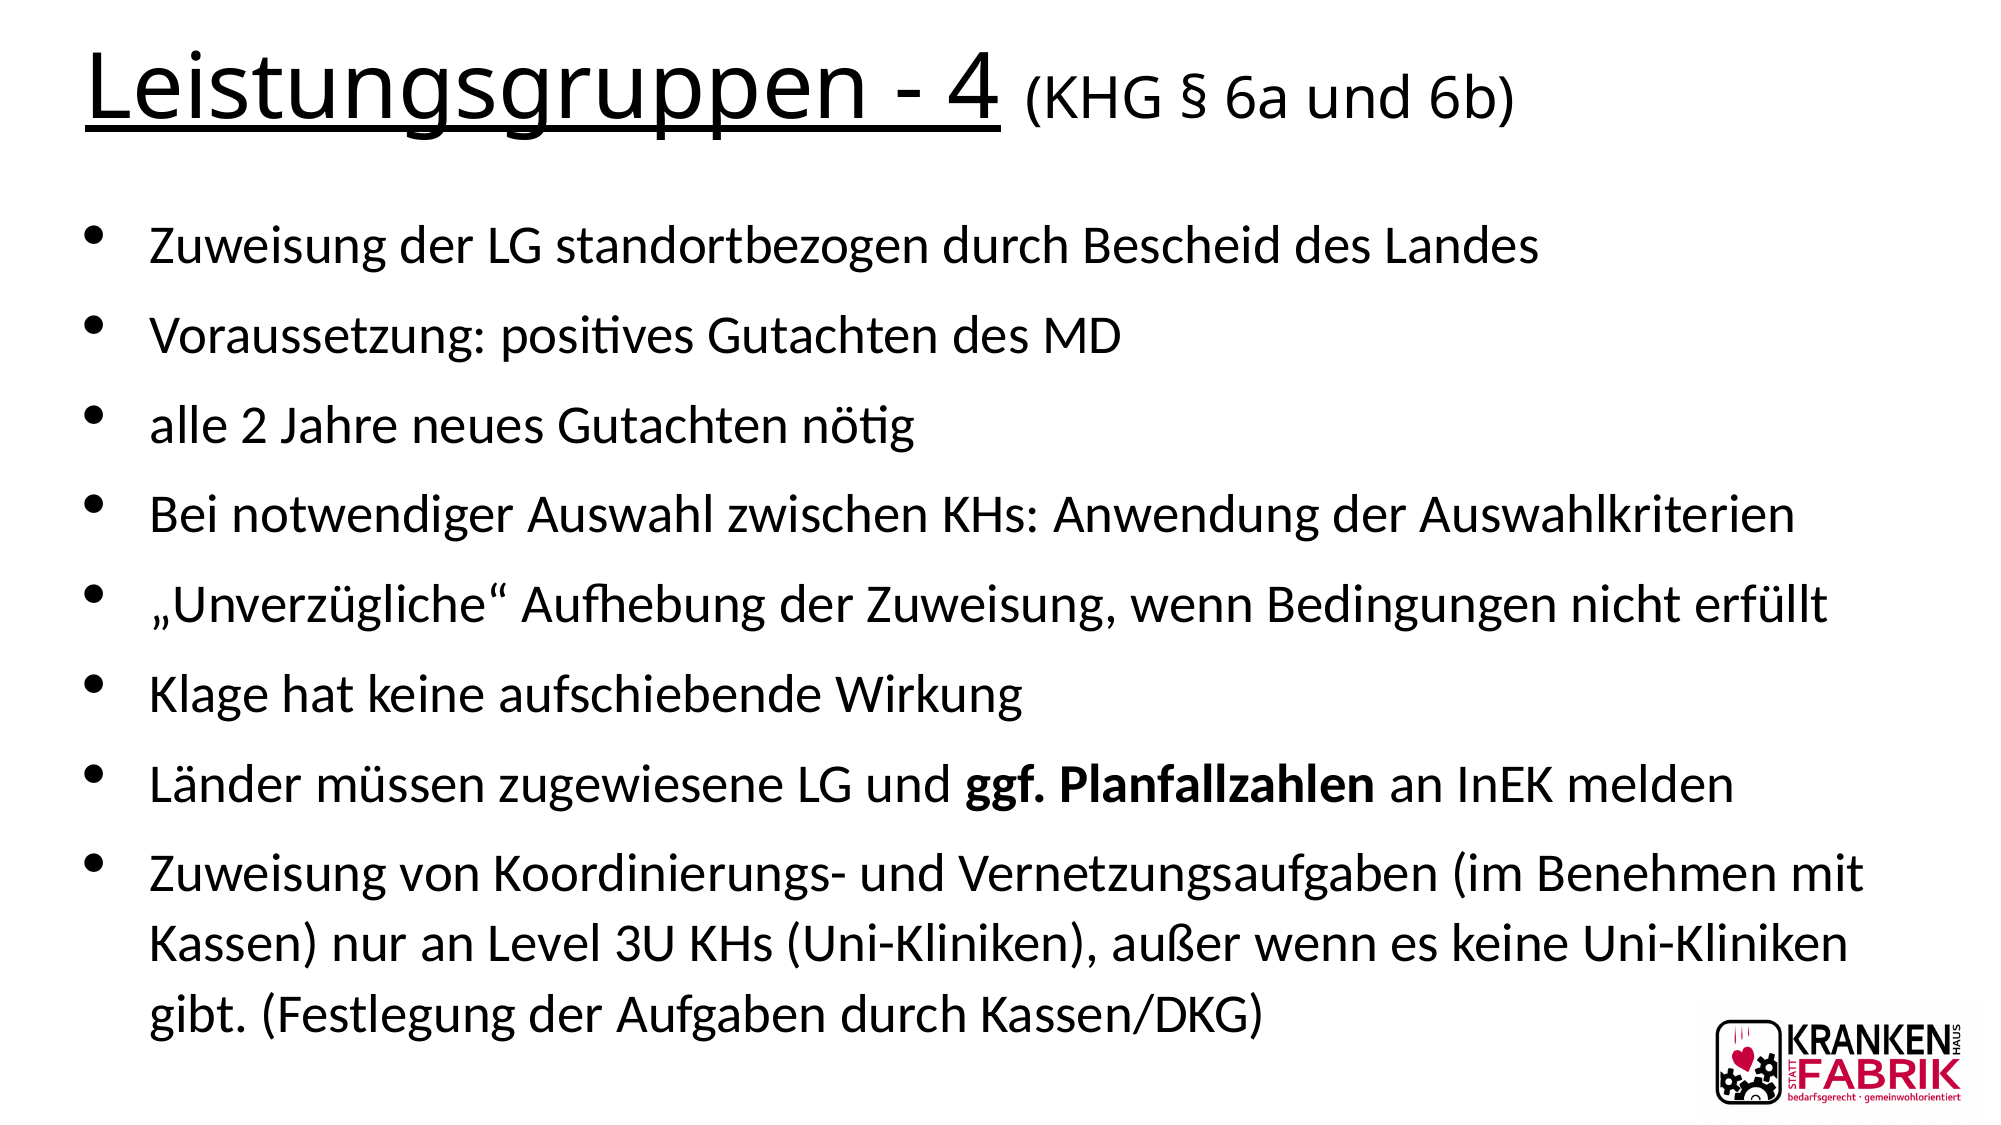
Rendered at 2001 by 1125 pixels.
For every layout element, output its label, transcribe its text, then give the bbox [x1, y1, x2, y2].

title Leistungsgruppen - 4 (KHG § 6a und 6b) [69, 0, 1877, 197]
picture [1695, 999, 1981, 1125]
list Zuweisung der LG standortbezogen durch Bescheid des Landes Voraussetzung: positives Gutachten des MD alle 2 Jahre neues Gutachten nötig Bei notwendiger Auswahl zwischen KHs: Anwendung der Auswahlkriterien „Unverzügliche“ Aufhebung der Zuweisung, wenn Bedingungen nicht erfüllt Klage hat keine aufschiebende Wirkung Länder müssen zugewiesene LG und ggf. Planfallzahlen an InEK melden Zuweisung von Koordinierungs- und Vernetzungsaufgaben (im Benehmen mit Kassen) nur an Level 3U KHs (Uni-Kliniken), außer wenn es keine Uni-Kliniken gibt. (Festlegung der Aufgaben durch Kassen/DKG) [69, 197, 1942, 1063]
